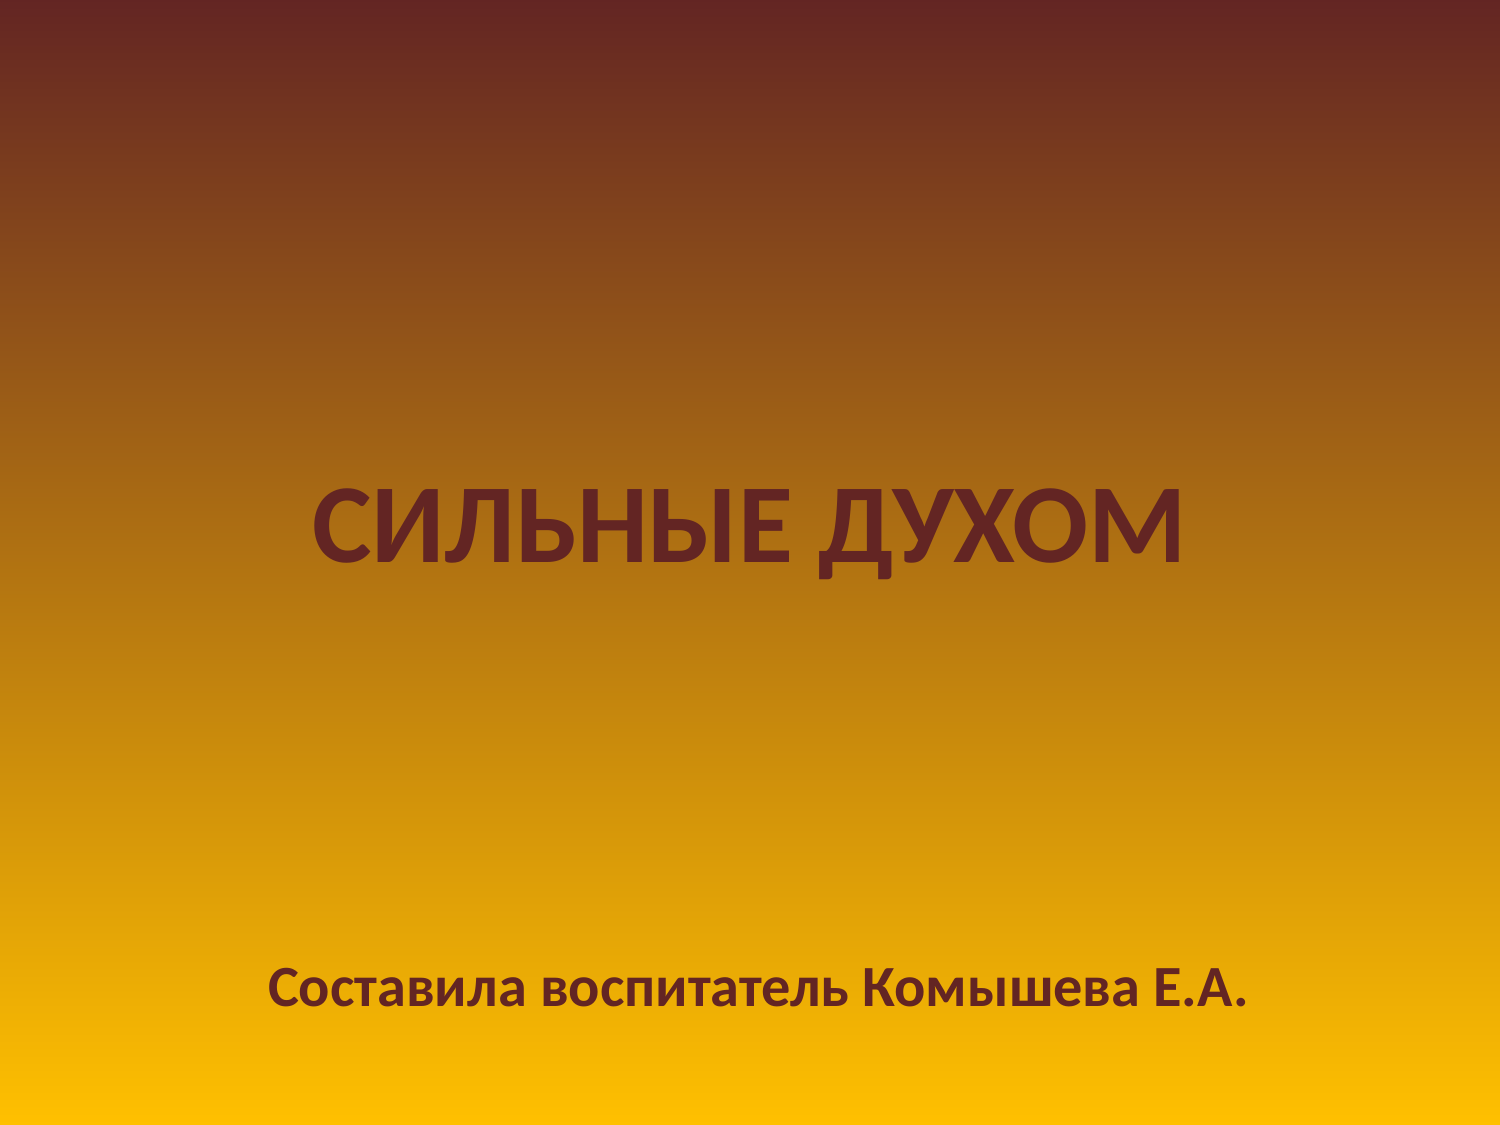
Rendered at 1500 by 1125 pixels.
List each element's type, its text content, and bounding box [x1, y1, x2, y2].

subtitle Составила воспитатель Комышева Е.А. [194, 940, 1323, 1043]
title СИЛЬНЫЕ ДУХОМ [112, 397, 1388, 639]
